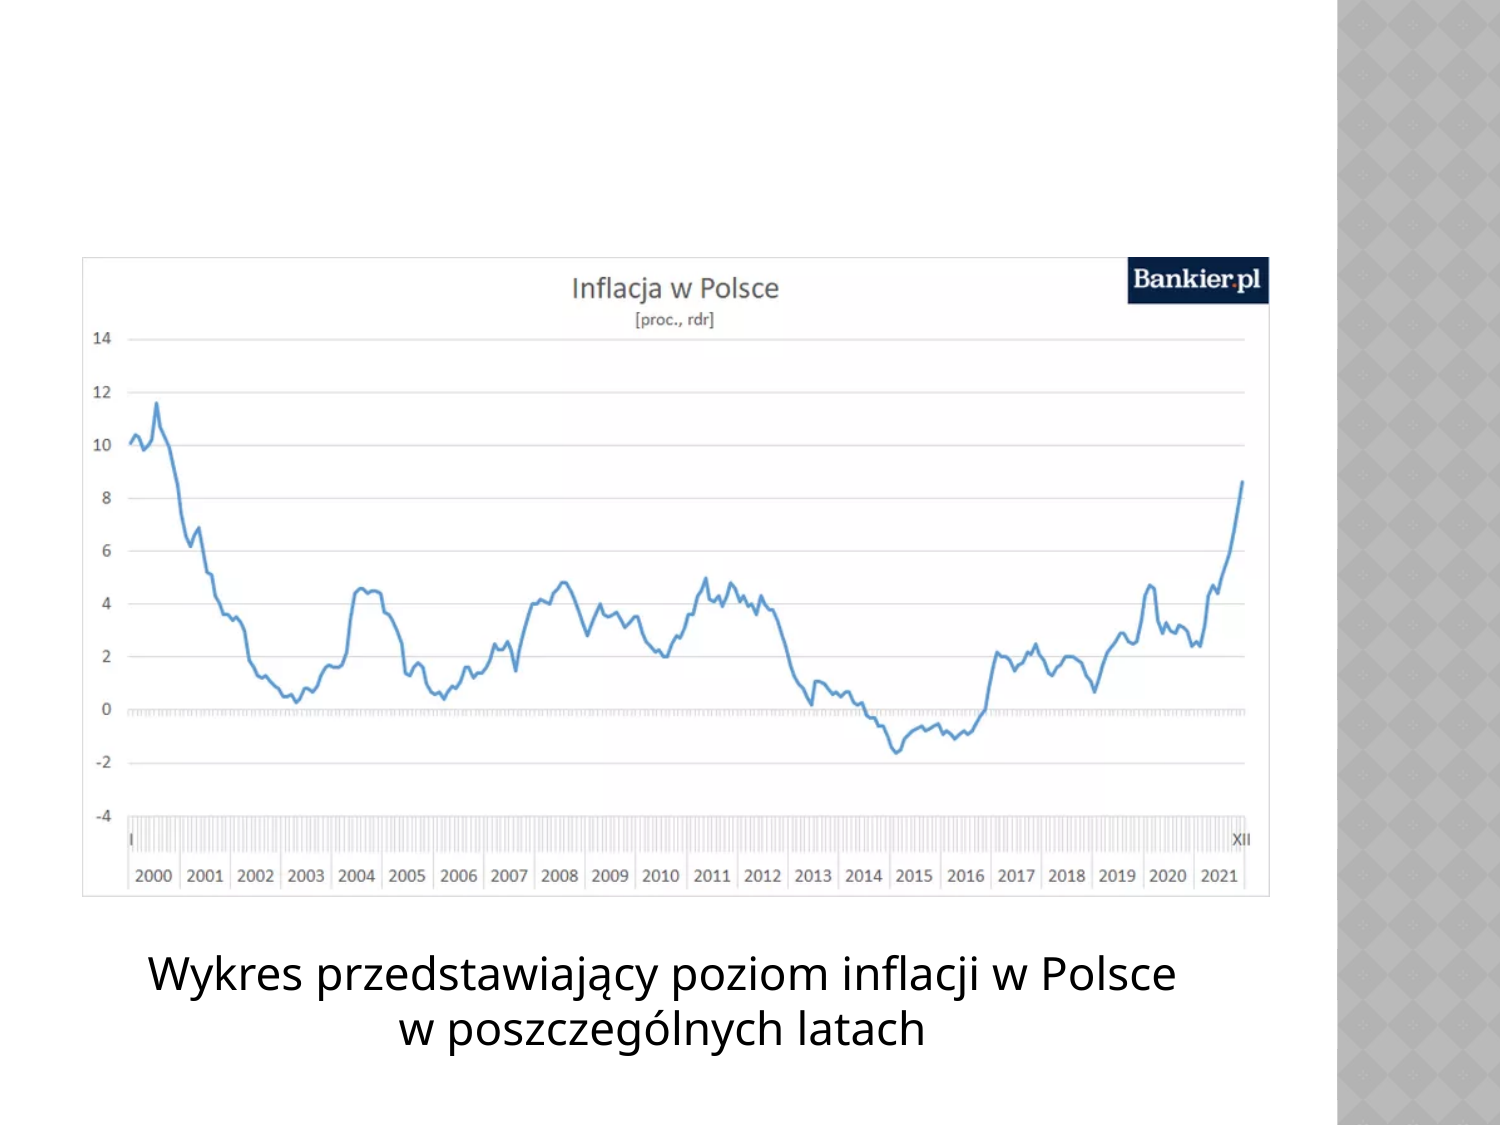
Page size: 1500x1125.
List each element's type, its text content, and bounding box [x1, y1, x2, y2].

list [81, 257, 1270, 898]
text_box Wykres przedstawiający poziom inflacji w Polsce w poszczególnych latach [132, 937, 1205, 1063]
